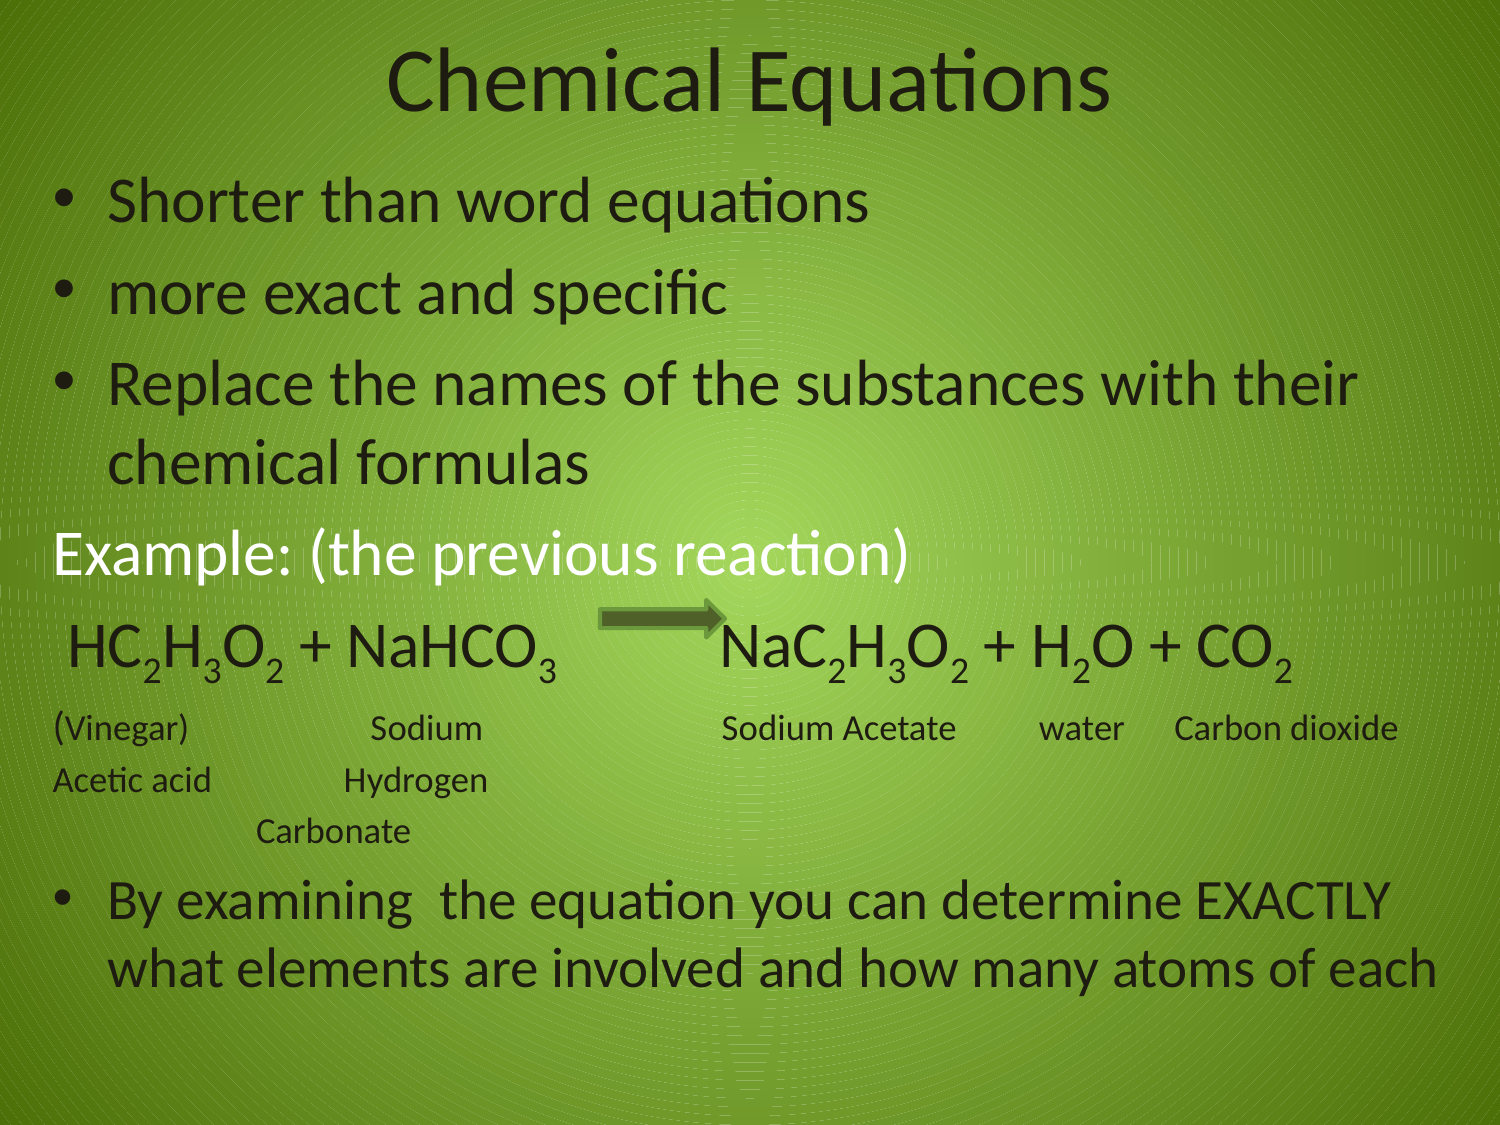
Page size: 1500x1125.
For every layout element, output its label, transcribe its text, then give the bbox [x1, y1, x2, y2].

title Chemical Equations [75, 0, 1425, 149]
text_box [597, 598, 728, 640]
list Shorter than word equations more exact and specific Replace the names of the substances with their chemical formulas Example: (the previous reaction) HC2H3O2 + NaHCO3 NaC2H3O2 + H2O + CO2 (Vinegar) Sodium Sodium Acetate water Carbon dioxide Acetic acid Hydrogen Carbonate By examining the equation you can determine EXACTLY what elements are involved and how many atoms of each [37, 149, 1463, 1075]
